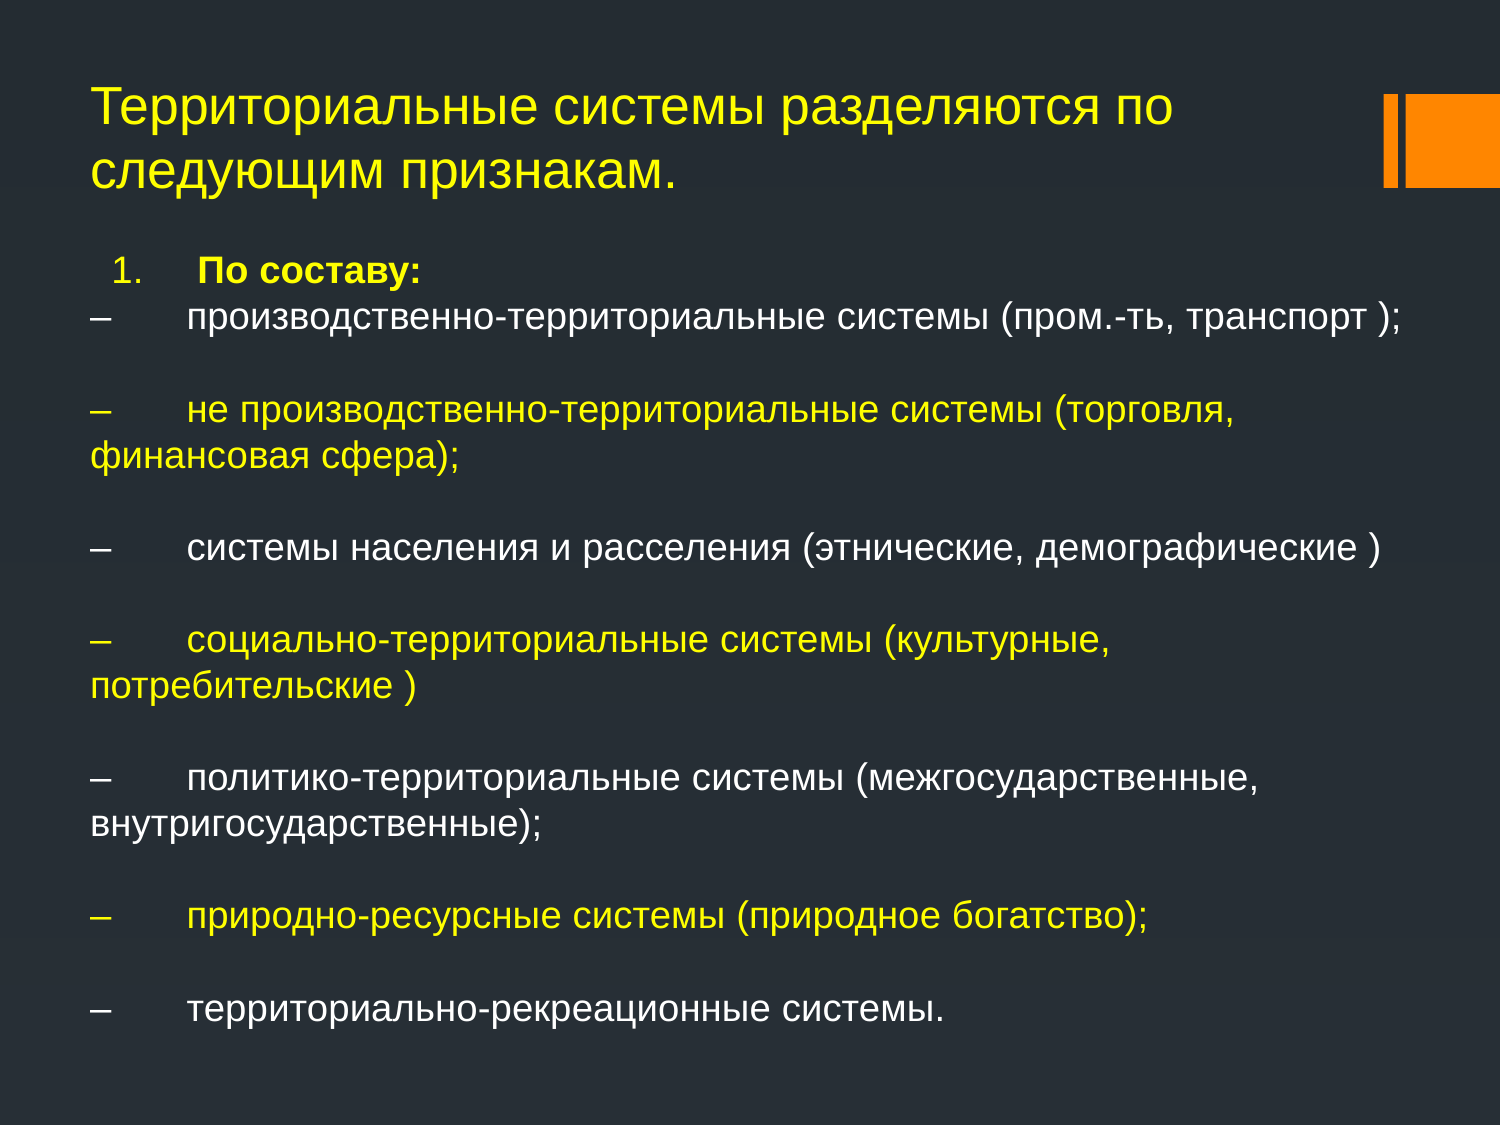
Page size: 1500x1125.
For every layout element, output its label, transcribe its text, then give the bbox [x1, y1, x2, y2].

title Территориальные системы разделяются по следующим признакам. 1. По составу: – производственно-территориальные системы (пром.-ть, транспорт ); – не производственно-территориальные системы (торговля, финансовая сфера); – системы населения и расселения (этнические, демографические ) – социально-территориальные системы (культурные, потребительские ) – политико-территориальные системы (межгосударственные, внутригосударственные); – природно-ресурсные системы (природное богатство); – территориально-рекреационные системы. [75, 54, 1438, 1083]
